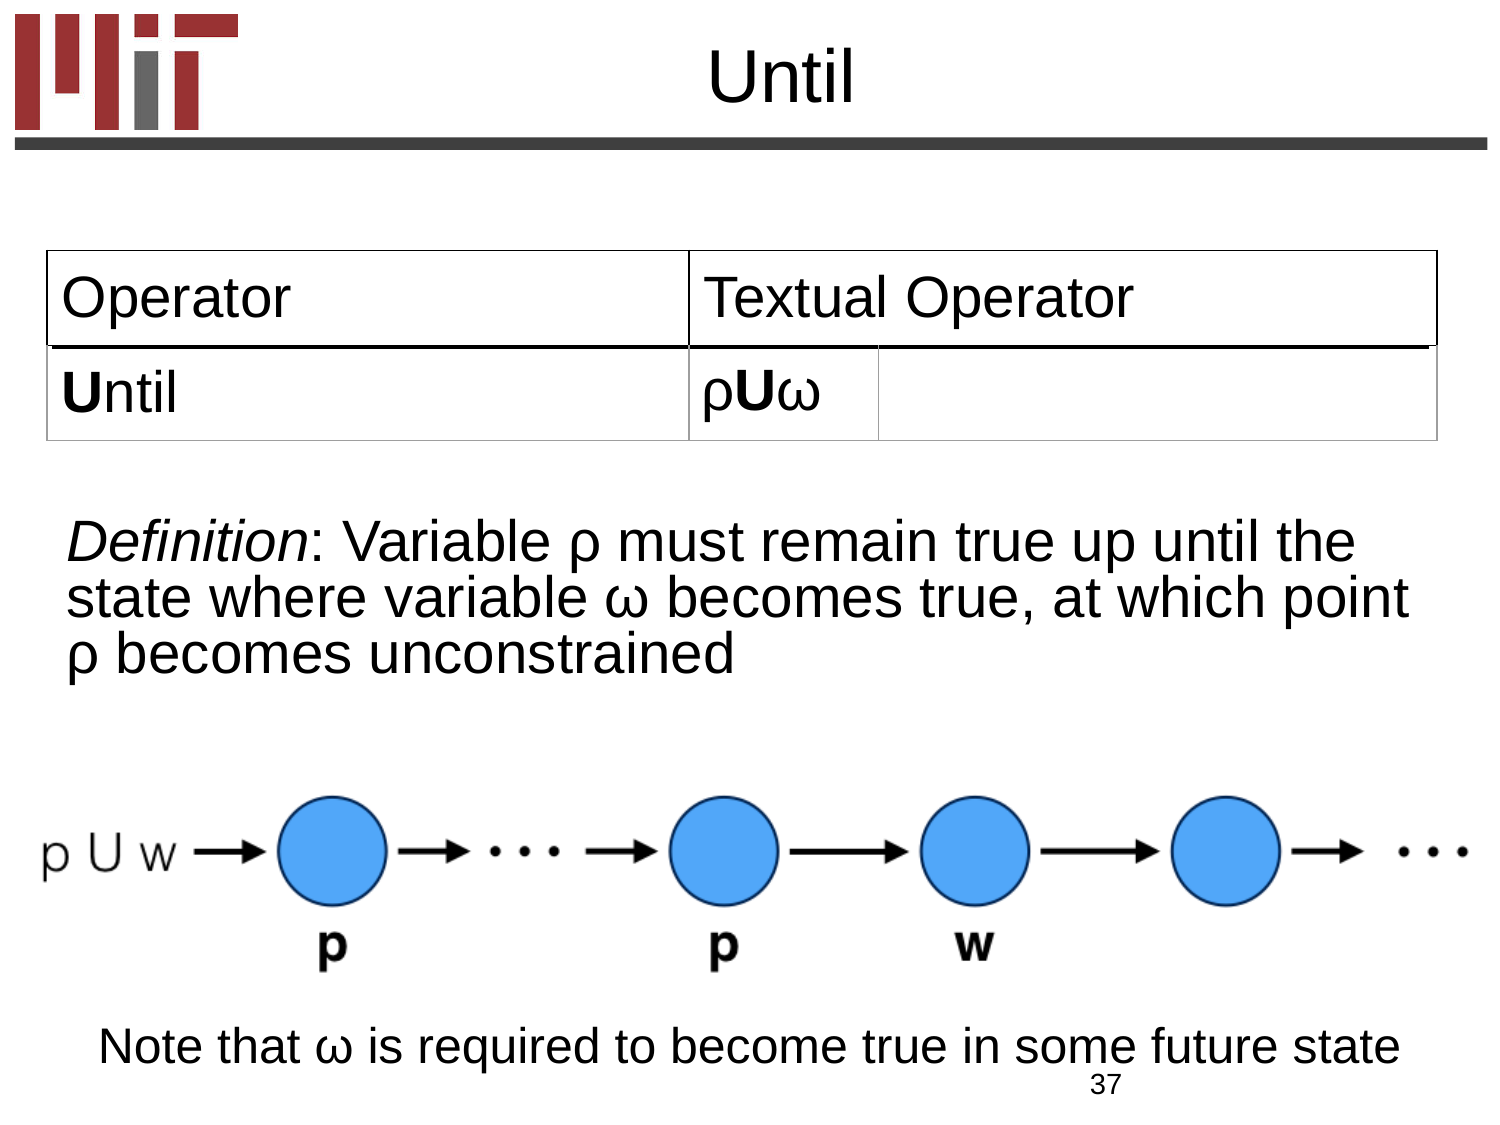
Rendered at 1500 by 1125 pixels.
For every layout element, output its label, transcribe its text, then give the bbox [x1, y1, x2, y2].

text_box Definition: Variable ρ must remain true up until the state where variable ω becomes true, at which point ρ becomes unconstrained [51, 502, 1430, 756]
picture [15, 14, 238, 130]
title Until [237, 15, 1325, 130]
table_header Operator [48, 251, 688, 345]
table_cell Until [48, 346, 688, 440]
table_cell ρUω [690, 356, 878, 440]
picture [0, 757, 1500, 1003]
table_cell [879, 346, 1436, 440]
text_box Note that ω is required to become true in some future state [0, 1010, 1500, 1113]
table_header Textual Operator [690, 251, 1436, 345]
